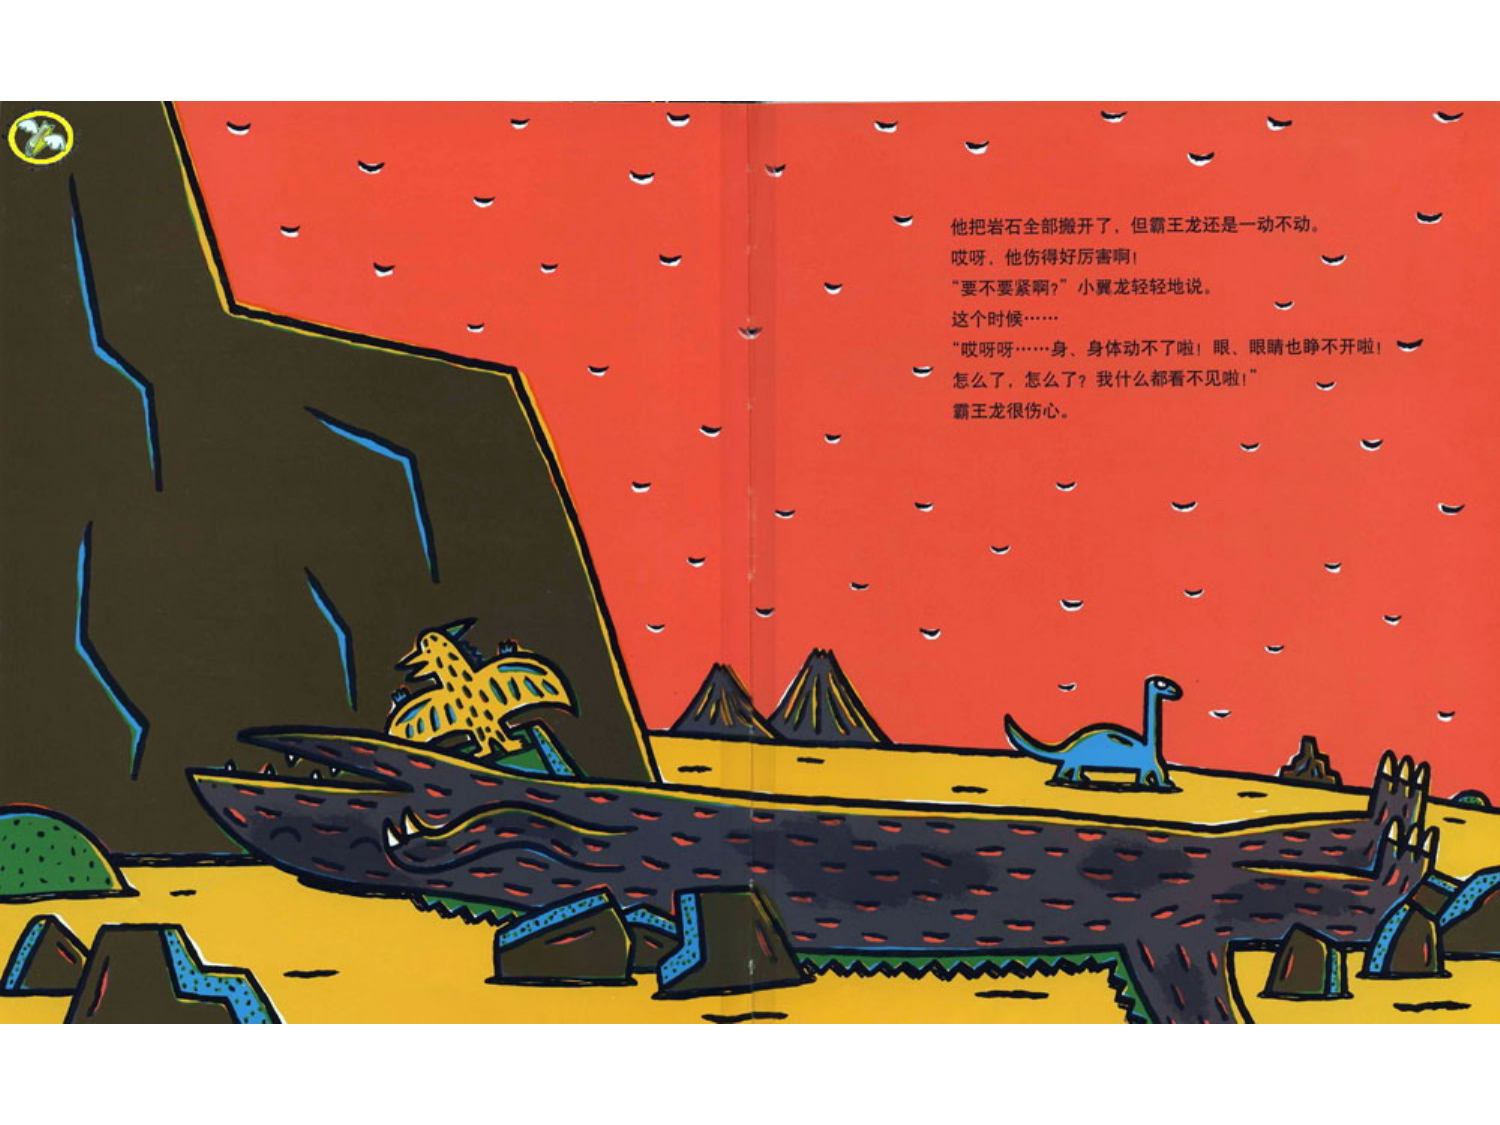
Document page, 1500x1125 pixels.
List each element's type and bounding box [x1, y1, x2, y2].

picture [0, 101, 1500, 1024]
